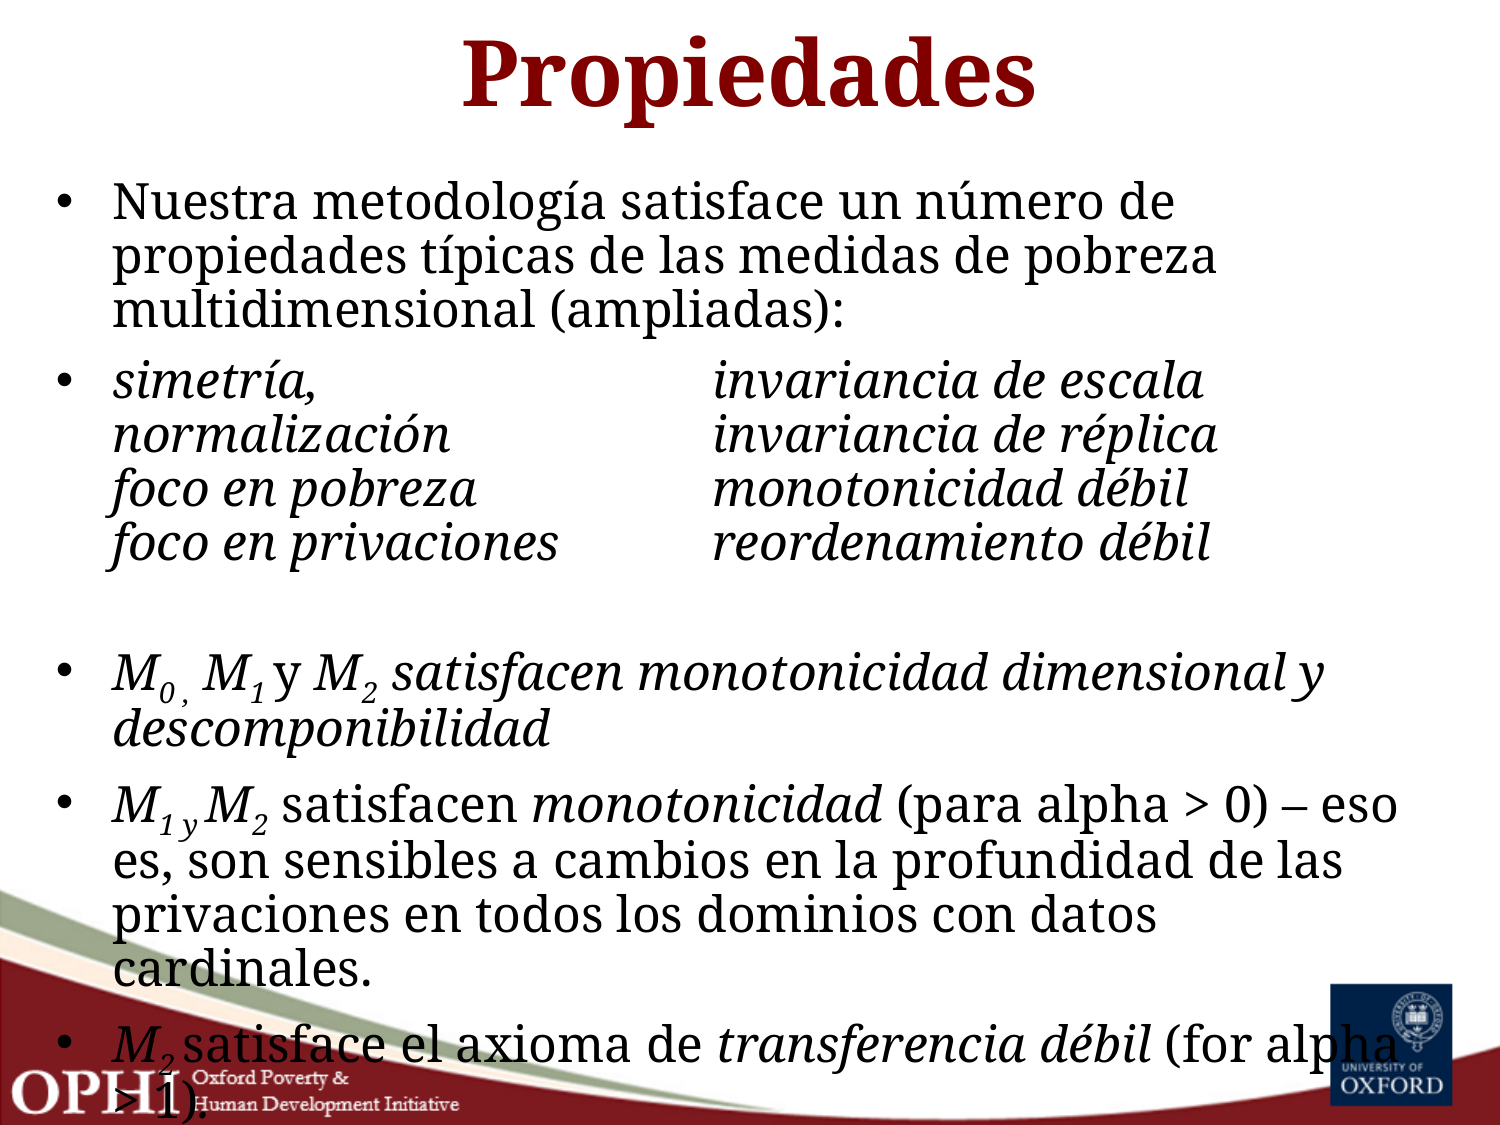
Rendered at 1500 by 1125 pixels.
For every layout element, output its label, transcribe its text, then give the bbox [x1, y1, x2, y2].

list Nuestra metodología satisface un número de propiedades típicas de las medidas de pobreza multidimensional (ampliadas): simetría, invariancia de escala normalización invariancia de réplica foco en pobreza monotonicidad débil foco en privaciones reordenamiento débil M0 , M1 y M2 satisfacen monotonicidad dimensional y descomponibilidad M1 y M2 satisfacen monotonicidad (para alpha > 0) – eso es, son sensibles a cambios en la profundidad de las privaciones en todos los dominios con datos cardinales. M2 satisface el axioma de transferencia débil (for alpha > 1). [41, 169, 1429, 1125]
picture [0, 0, 1500, 1125]
title Propiedades [112, 7, 1388, 169]
